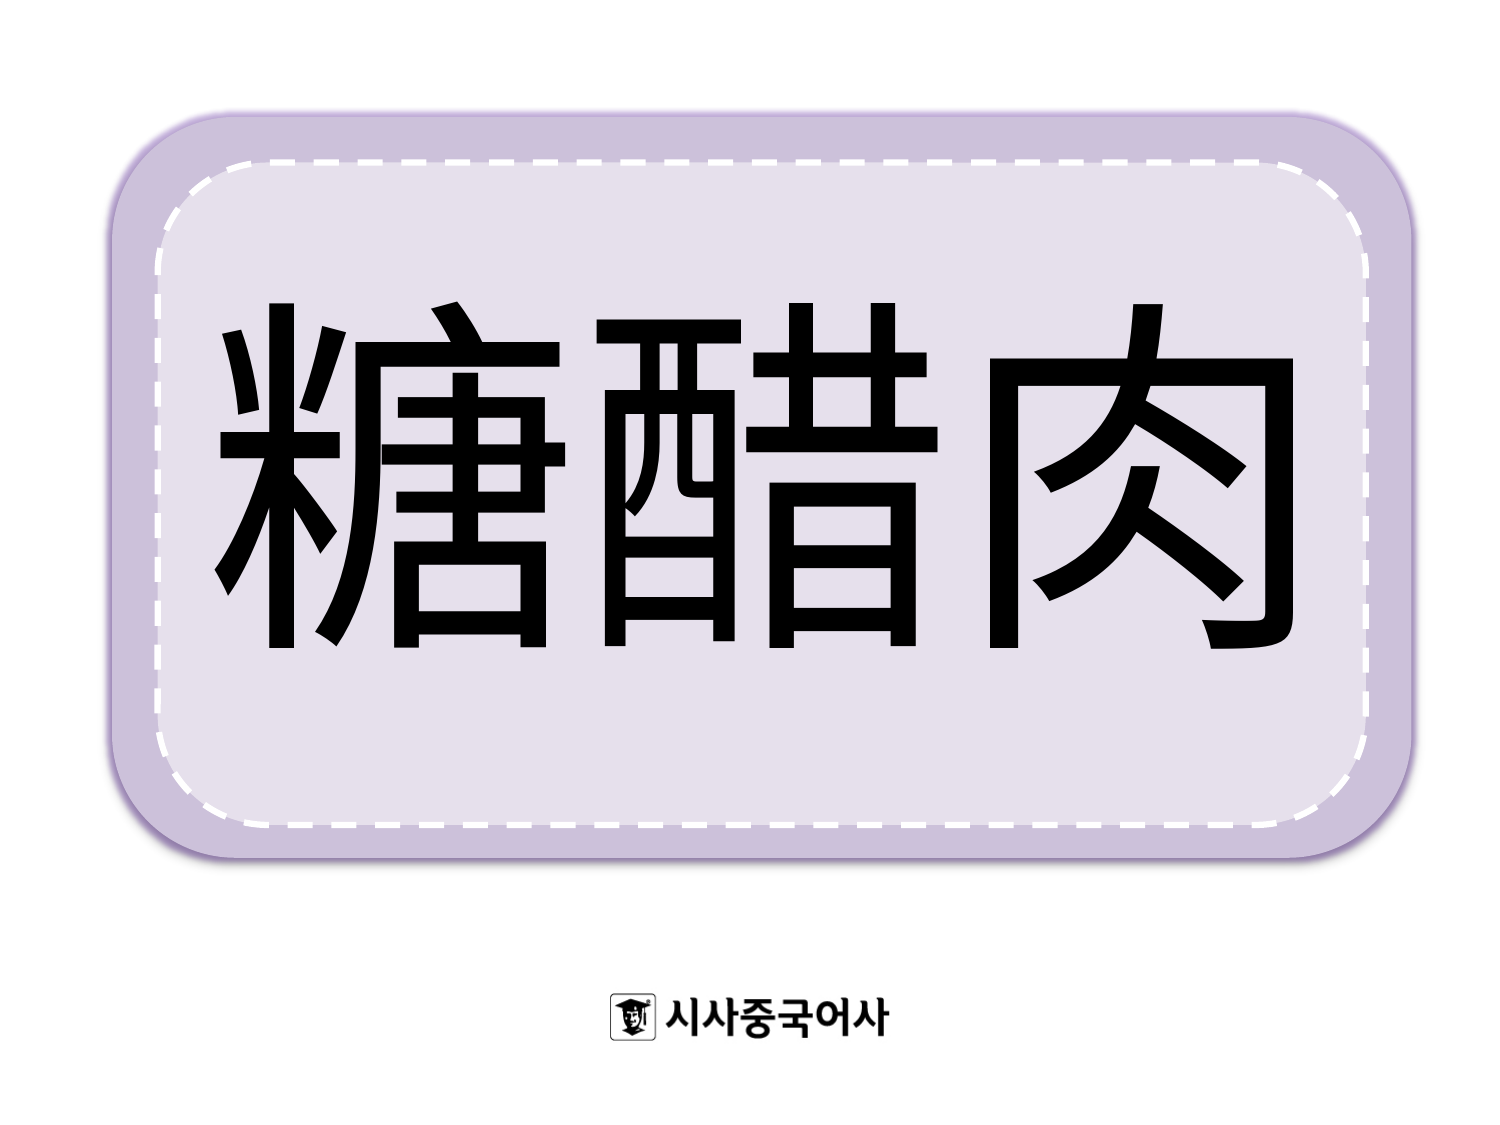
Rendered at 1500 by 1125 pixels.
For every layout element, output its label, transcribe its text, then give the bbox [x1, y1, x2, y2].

text_box 糖醋肉 [162, 137, 1371, 800]
picture [602, 987, 898, 1047]
